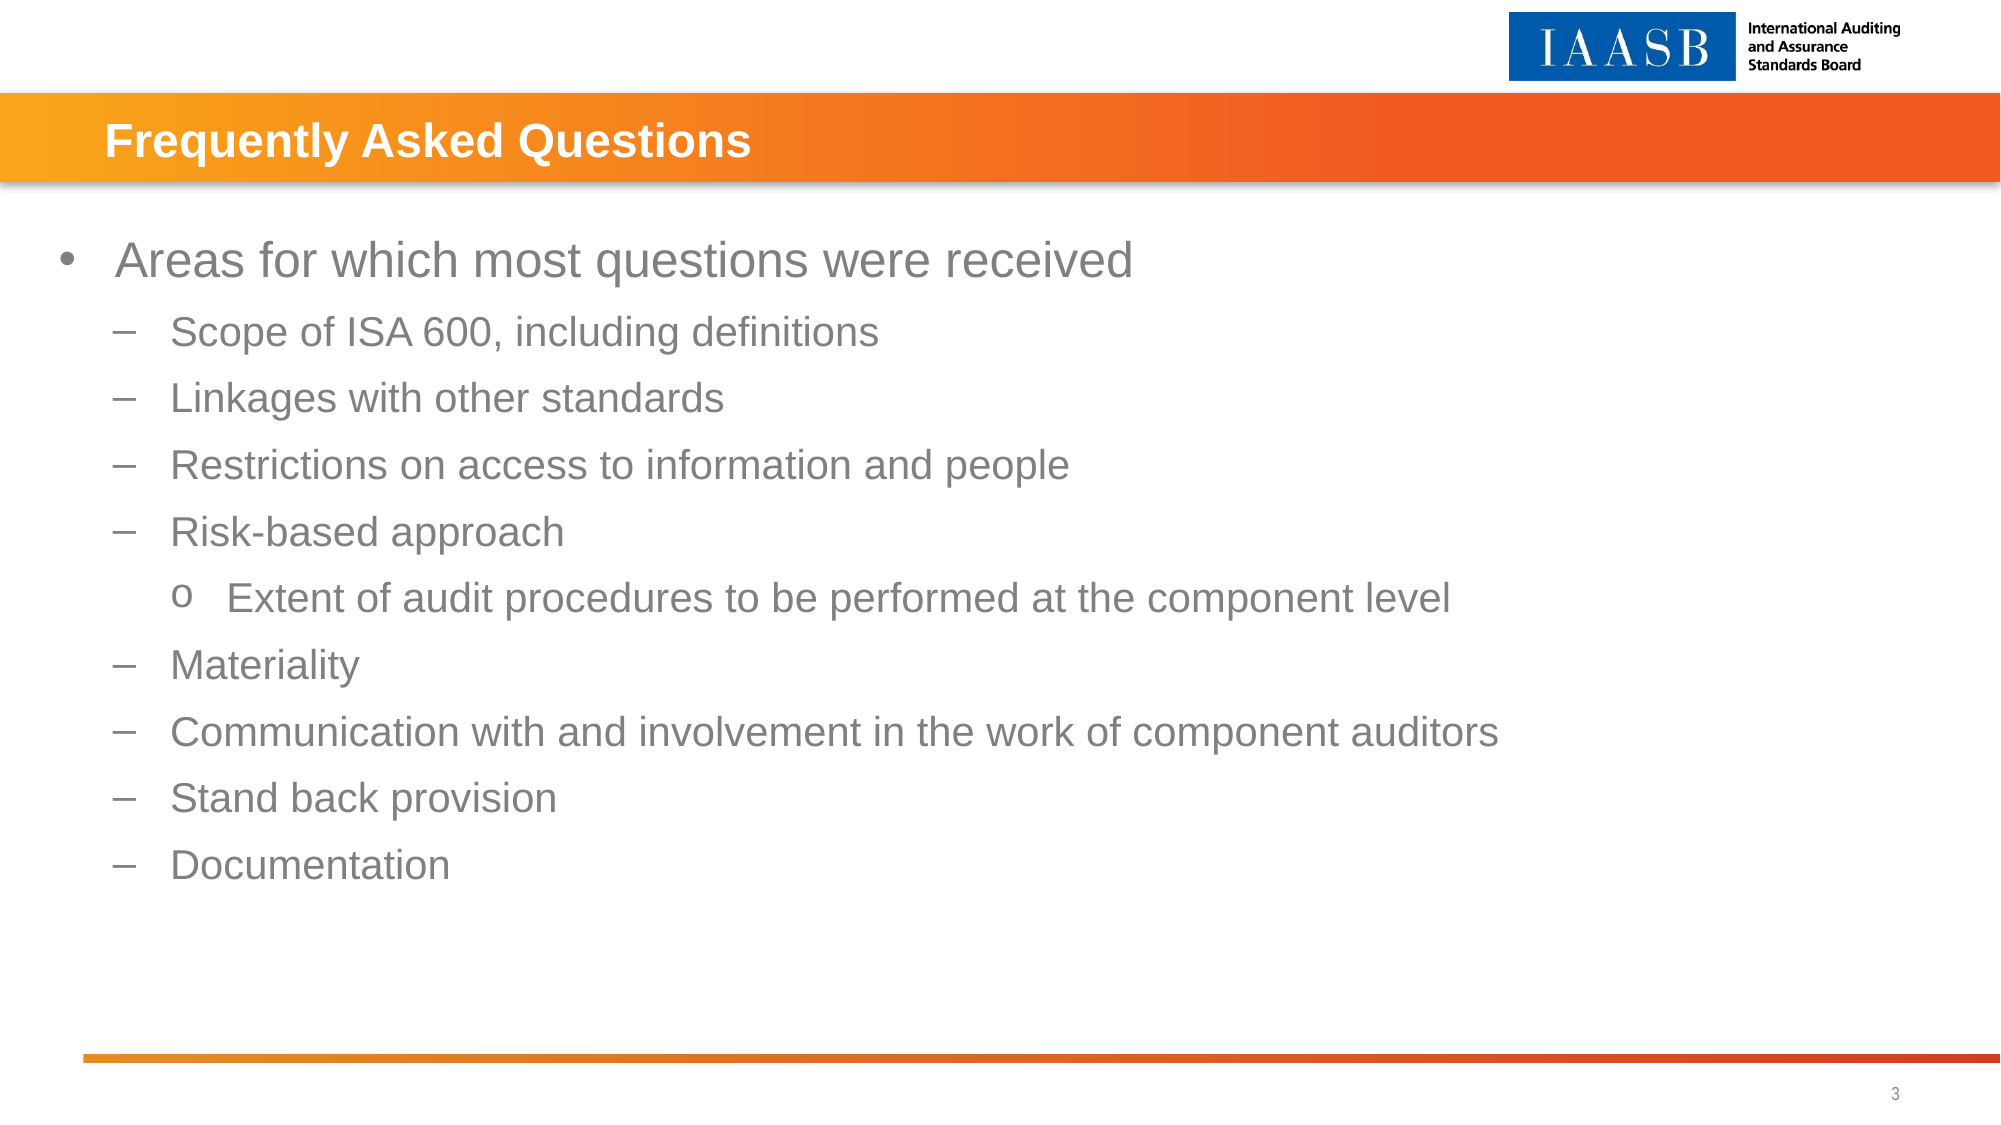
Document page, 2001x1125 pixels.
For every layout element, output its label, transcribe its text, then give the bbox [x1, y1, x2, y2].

text_box Areas for which most questions were received Scope of ISA 600, including definitions Linkages with other standards Restrictions on access to information and people Risk-based approach Extent of audit procedures to be performed at the component level Materiality Communication with and involvement in the work of component auditors Stand back provision Documentation [0, 188, 2000, 992]
text_box Frequently Asked Questions [89, 111, 1943, 174]
text_box [48, 109, 1863, 171]
slide_number 3 [1296, 1068, 1900, 1118]
picture [1509, 12, 1900, 81]
